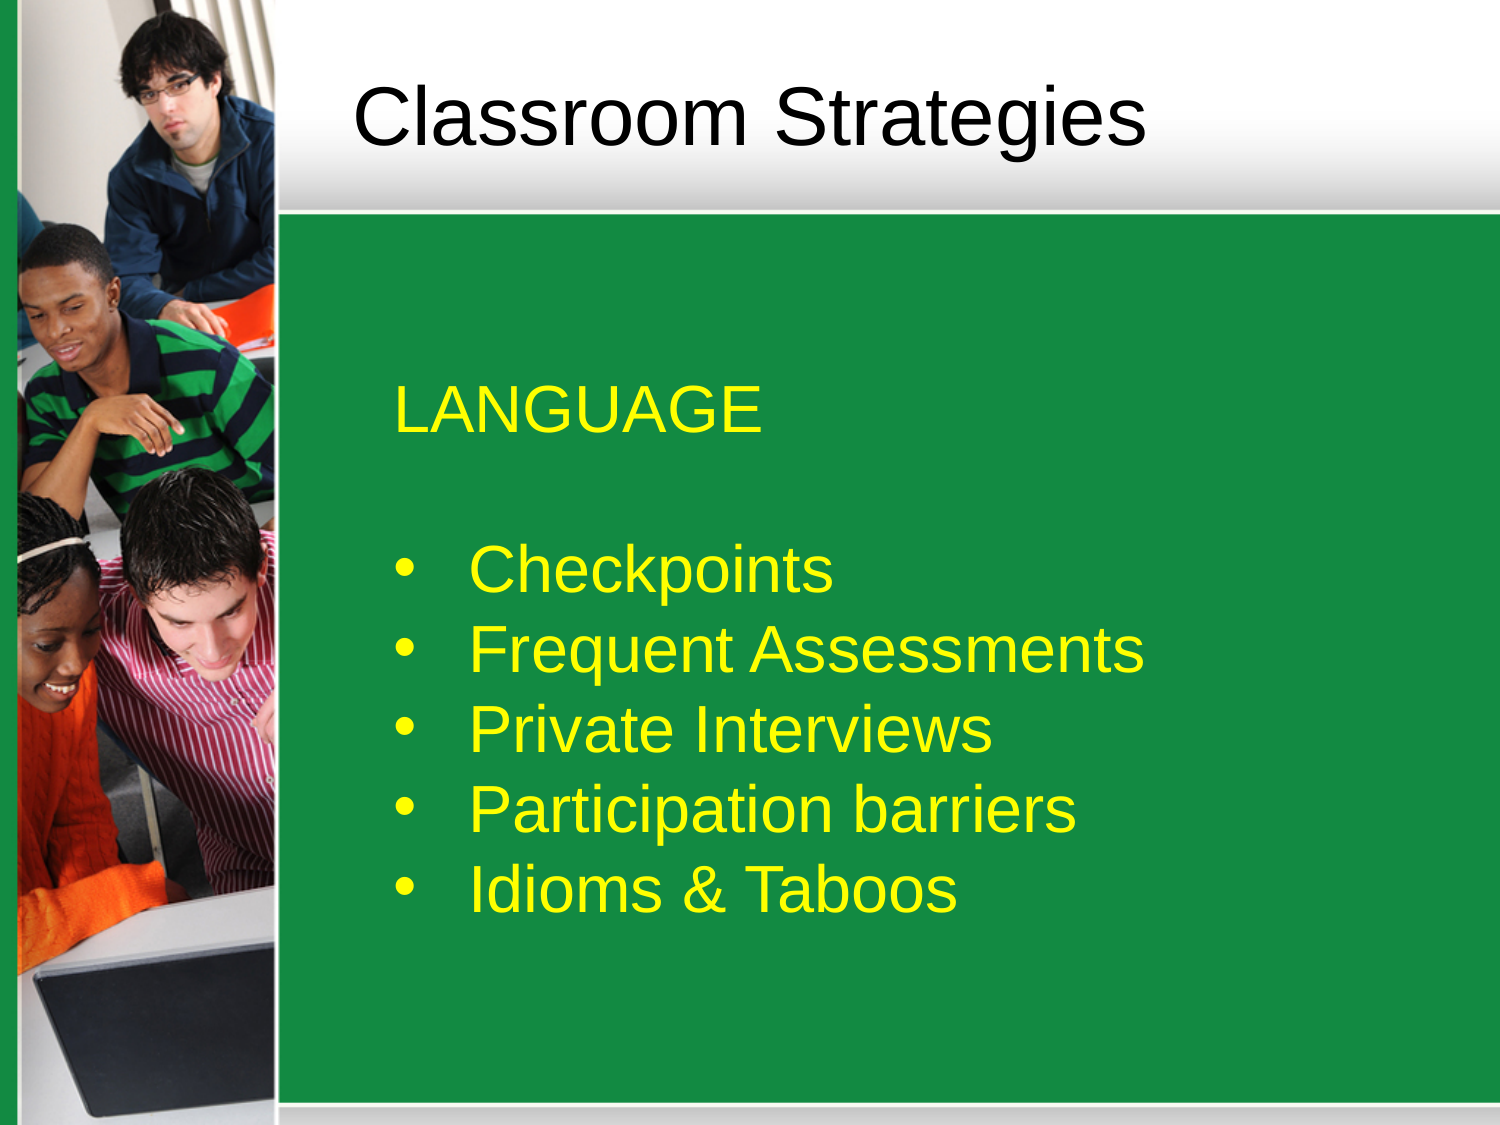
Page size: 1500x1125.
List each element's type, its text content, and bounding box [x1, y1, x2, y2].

text_box LANGUAGE Checkpoints Frequent Assessments Private Interviews Participation barriers Idioms & Taboos [378, 358, 1162, 934]
title Classroom Strategies [337, 12, 1425, 213]
picture [0, 0, 1500, 1125]
